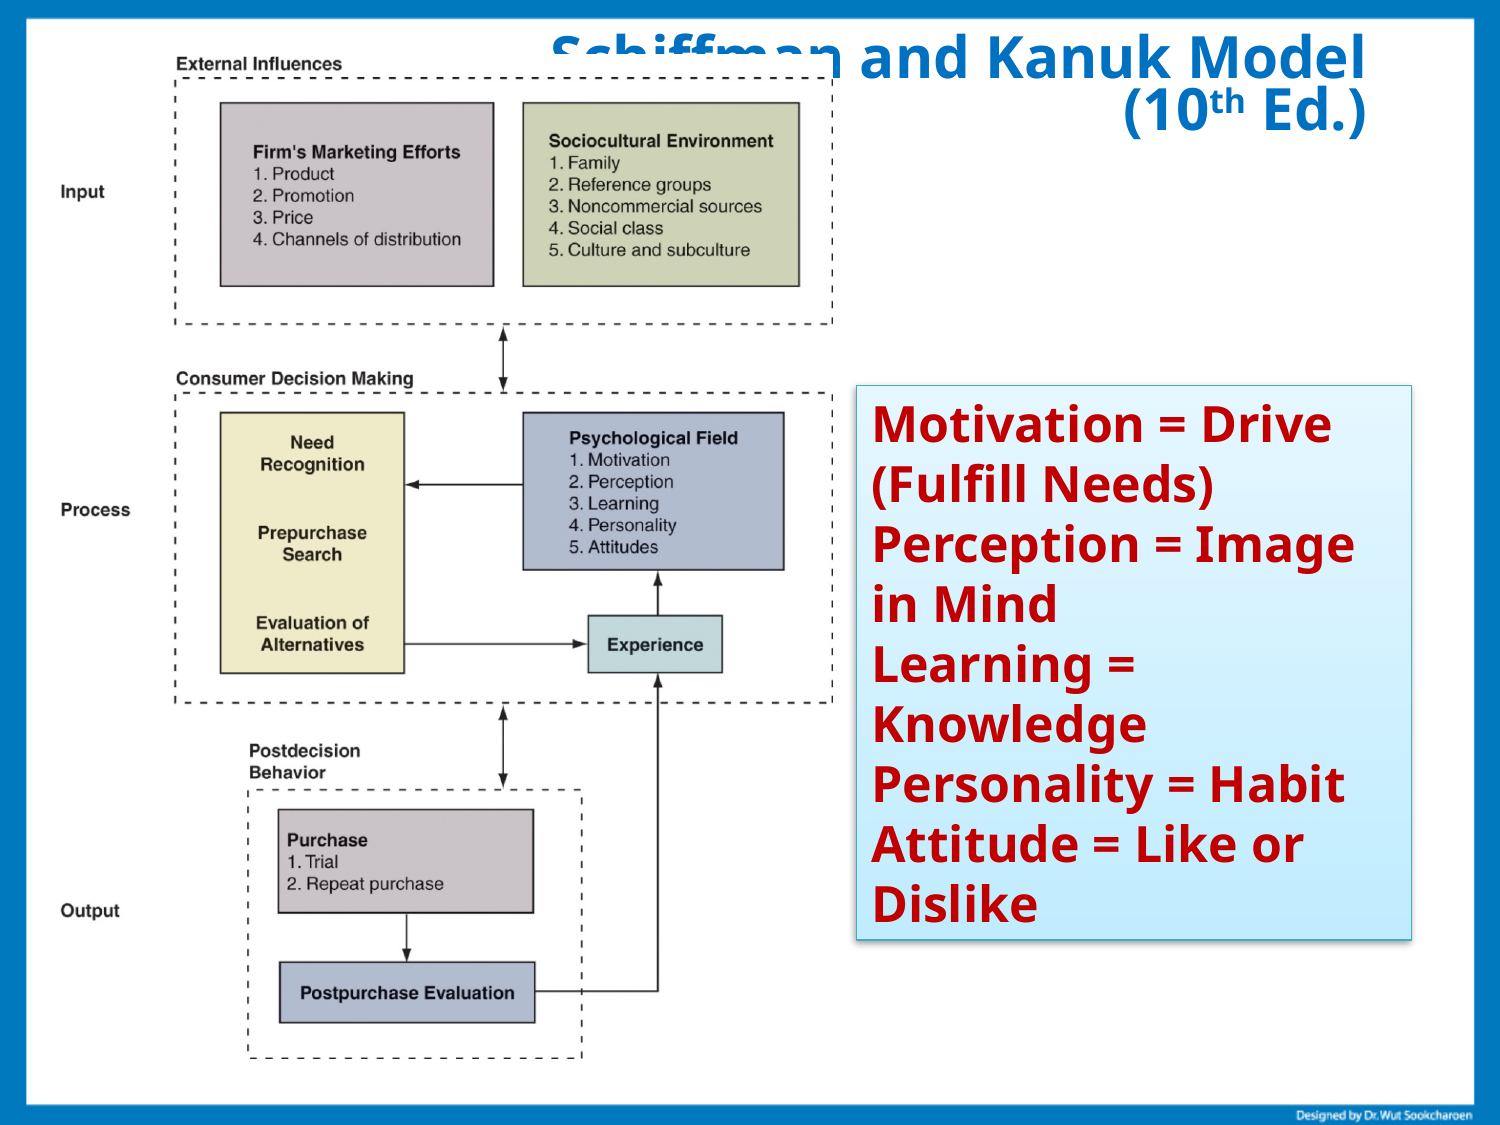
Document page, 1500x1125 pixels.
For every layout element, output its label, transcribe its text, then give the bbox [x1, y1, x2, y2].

text_box Schiffman and Kanuk Model (10th Ed.) [29, 30, 1382, 95]
picture [0, 0, 1500, 1125]
text_box Motivation = Drive (Fulfill Needs) Perception = Image in Mind Learning = Knowledge Personality = Habit Attitude = Like or Dislike [856, 385, 1412, 941]
